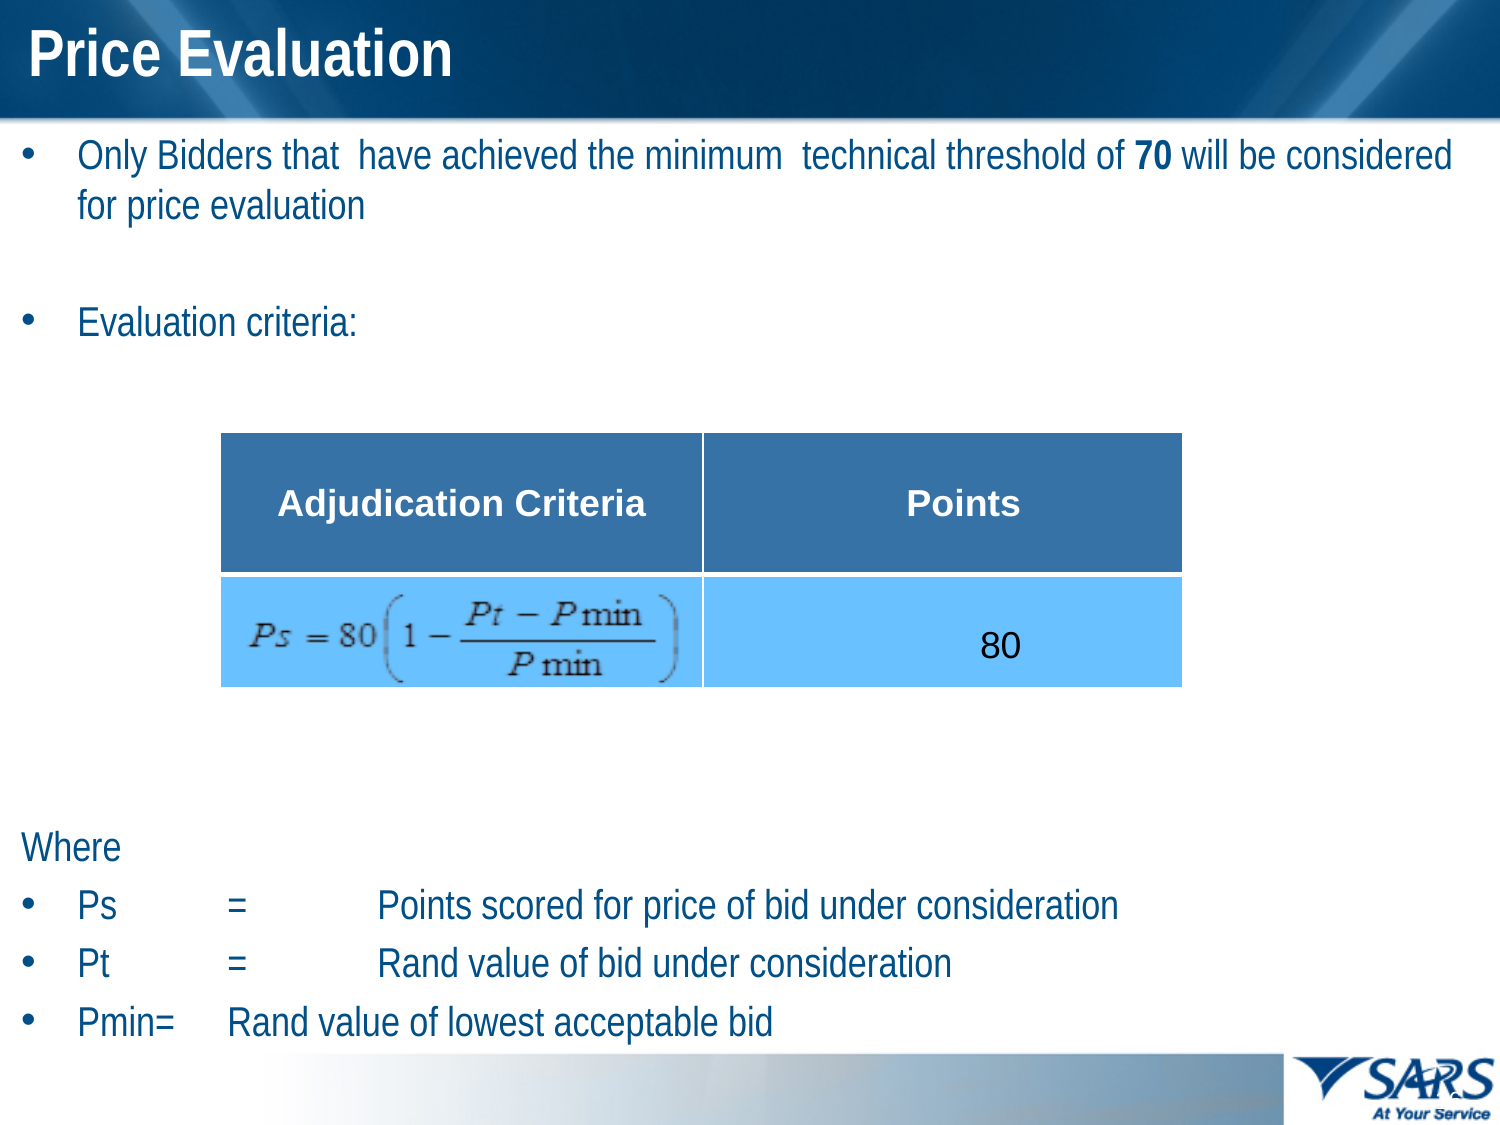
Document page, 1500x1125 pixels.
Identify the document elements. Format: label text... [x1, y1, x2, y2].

slide_number 16 [1320, 1084, 1463, 1115]
table_cell [221, 577, 702, 687]
table_cell 80 [704, 577, 1182, 687]
table_header Adjudication Criteria [221, 433, 702, 572]
picture [241, 588, 692, 693]
table_header Points [704, 433, 1182, 572]
picture [0, 0, 1500, 1125]
title Price Evaluation [27, 15, 1500, 98]
list Only Bidders that have achieved the minimum technical threshold of 70 will be considered for price evaluation Evaluation criteria: Where Ps = Points scored for price of bid under consideration Pt = Rand value of bid under consideration Pmin= Rand value of lowest acceptable bid [20, 127, 1500, 1120]
